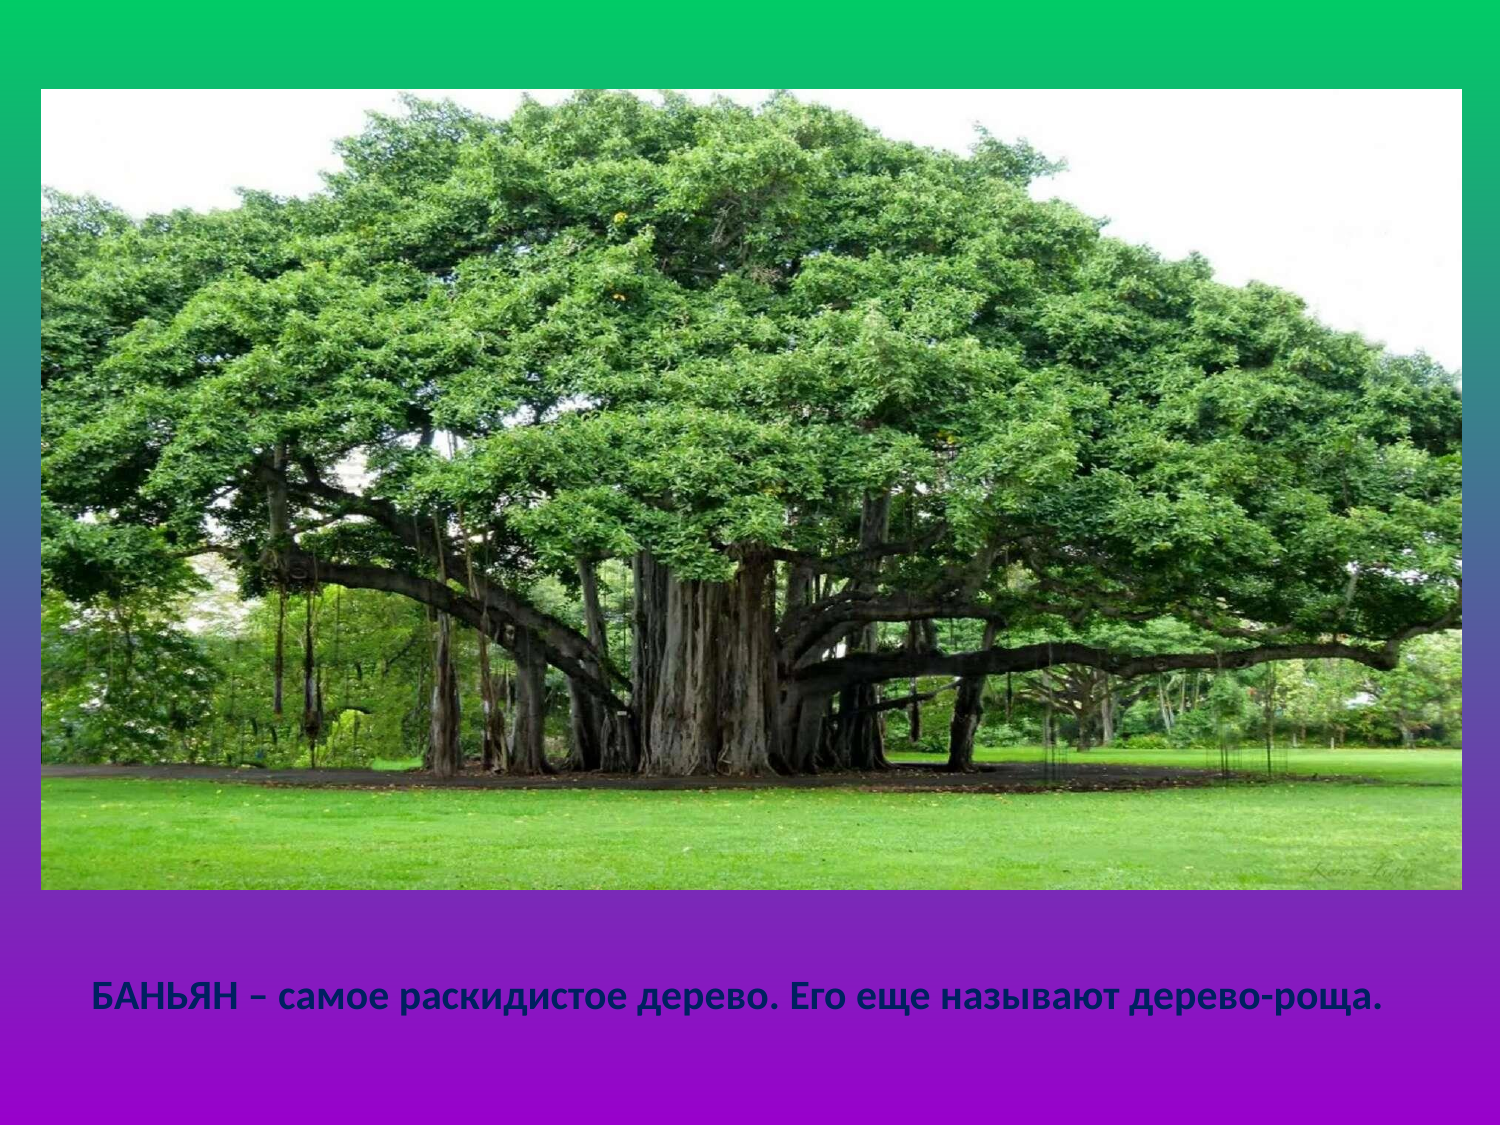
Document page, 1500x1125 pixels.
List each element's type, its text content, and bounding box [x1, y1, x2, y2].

picture [41, 89, 1463, 890]
text_box БАНЬЯН – самое раскидистое дерево. Его еще называют дерево-роща. [76, 960, 1412, 1025]
